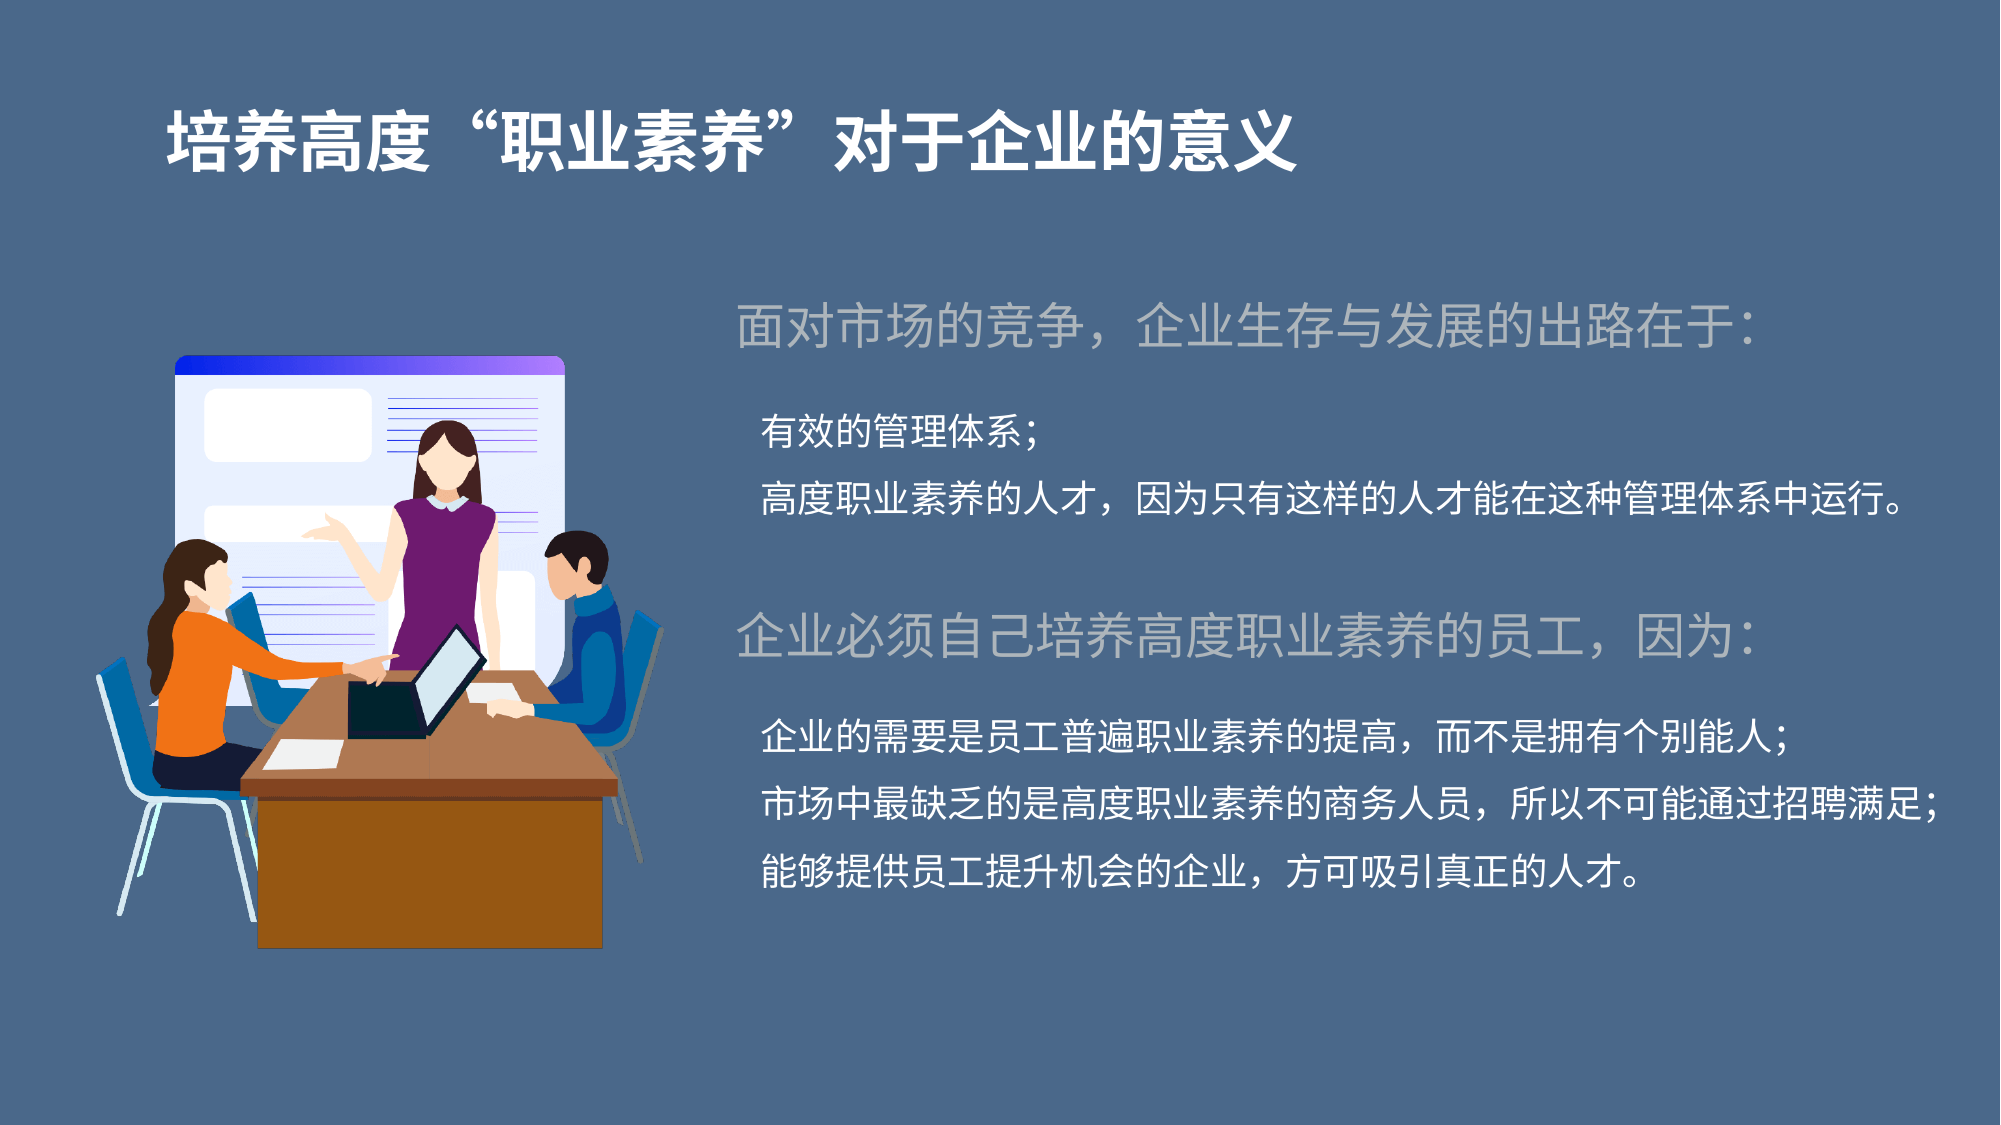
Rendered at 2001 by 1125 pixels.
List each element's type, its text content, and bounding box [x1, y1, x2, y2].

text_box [764, 276, 1827, 373]
text_box 企业的需要是员工普遍职业素养的提高，而不是拥有个别能人； 市场中最缺乏的是高度职业素养的商务人员，所以不可能通过招聘满足； 能够提供员工提升机会的企业，方可吸引真正的人才。 [764, 682, 2000, 900]
text_box 培养高度“职业素养”对于企业的意义 [150, 92, 1377, 187]
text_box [764, 586, 1827, 683]
text_box 有效的管理体系； 高度职业素养的人才，因为只有这样的人才能在这种管理体系中运行。 [764, 377, 2000, 528]
picture [21, 276, 764, 1020]
